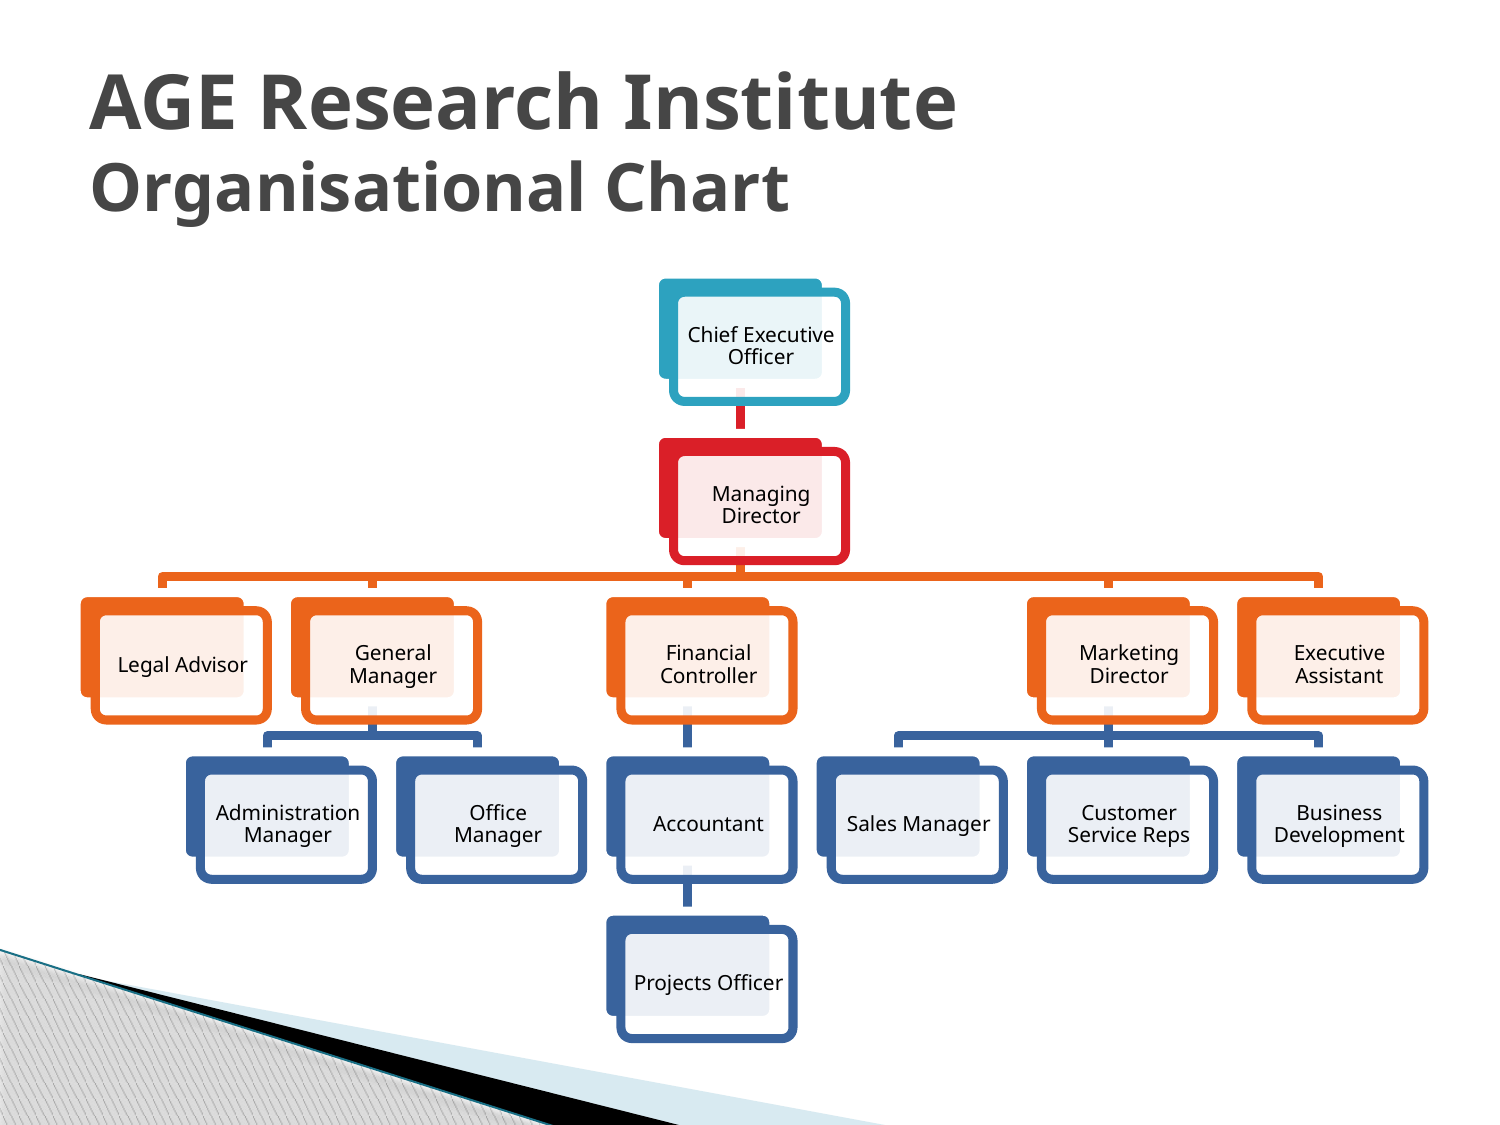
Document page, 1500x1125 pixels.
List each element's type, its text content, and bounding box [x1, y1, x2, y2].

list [74, 242, 1426, 1070]
title AGE Research Institute Organisational Chart [75, 45, 1425, 233]
